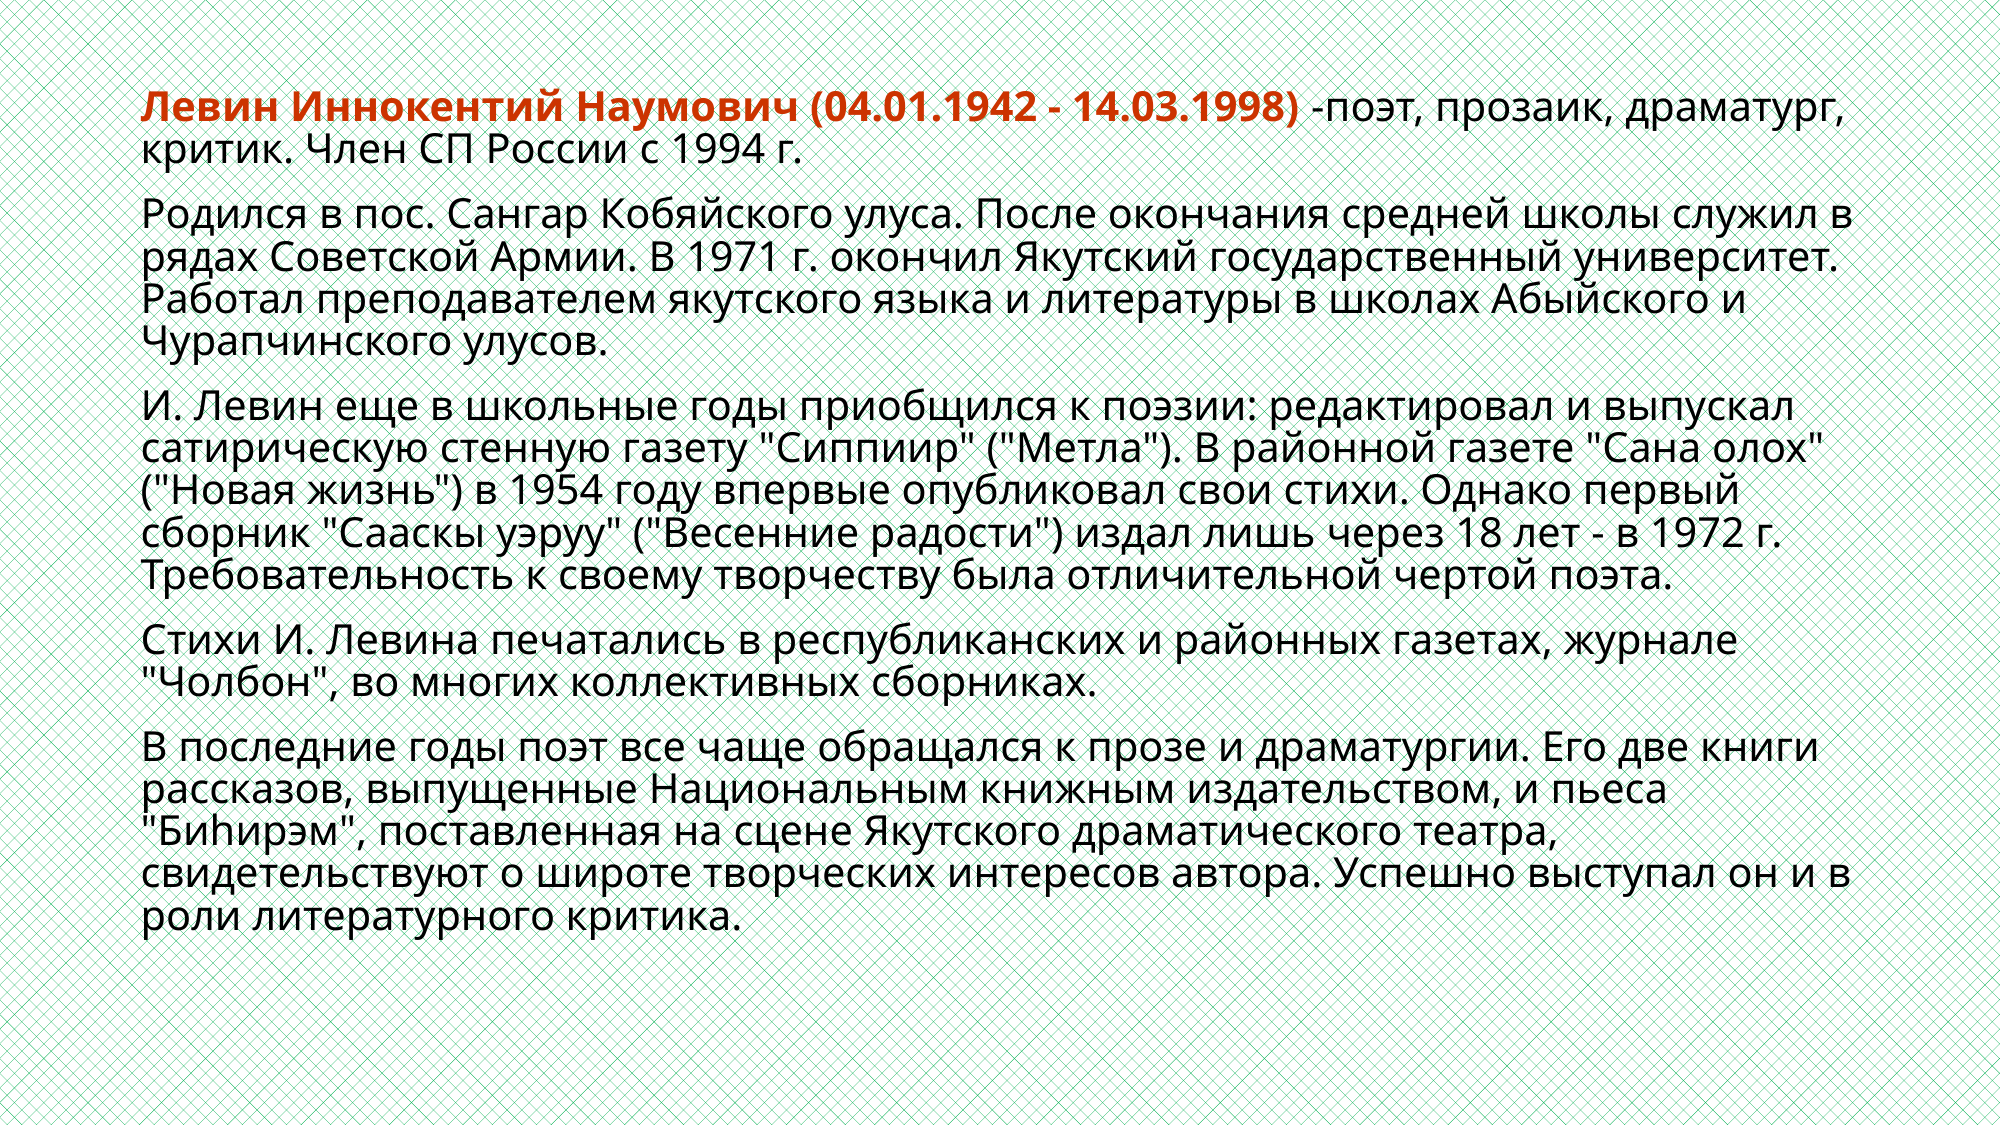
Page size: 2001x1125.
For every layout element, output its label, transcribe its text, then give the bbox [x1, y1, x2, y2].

list Левин Иннокентий Наумович (04.01.1942 - 14.03.1998) -поэт, прозаик, драматург, критик. Член СП России с 1994 г. Родился в пос. Сангар Кобяйского улуса. После окончания средней школы служил в рядах Советской Армии. В 1971 г. окончил Якутский государственный университет. Работал преподавателем якутского языка и литературы в школах Абыйского и Чурапчинского улусов. И. Левин еще в школьные годы приобщился к поэзии: редактировал и выпускал сатирическую стенную газету "Сиппиир" ("Метла"). В районной газете "Сана олох" ("Новая жизнь") в 1954 году впервые опубликовал свои стихи. Однако первый сборник "Сааскы уэруу" ("Весенние радости") издал лишь через 18 лет - в 1972 г. Требовательность к своему творчеству была отличительной чертой поэта. Стихи И. Левина печатались в республиканских и районных газетах, журнале "Чолбон", во многих коллективных сборниках. В последние годы поэт все чаще обращался к прозе и драматургии. Его две книги рассказов, выпущенные Национальным книжным издательством, и пьеса "Биhирэм", поставленная на сцене Якутского драматического театра, свидетельствуют о широте творческих интересов автора. Успешно выступал он и в роли литературного критика. [111, 80, 1876, 948]
